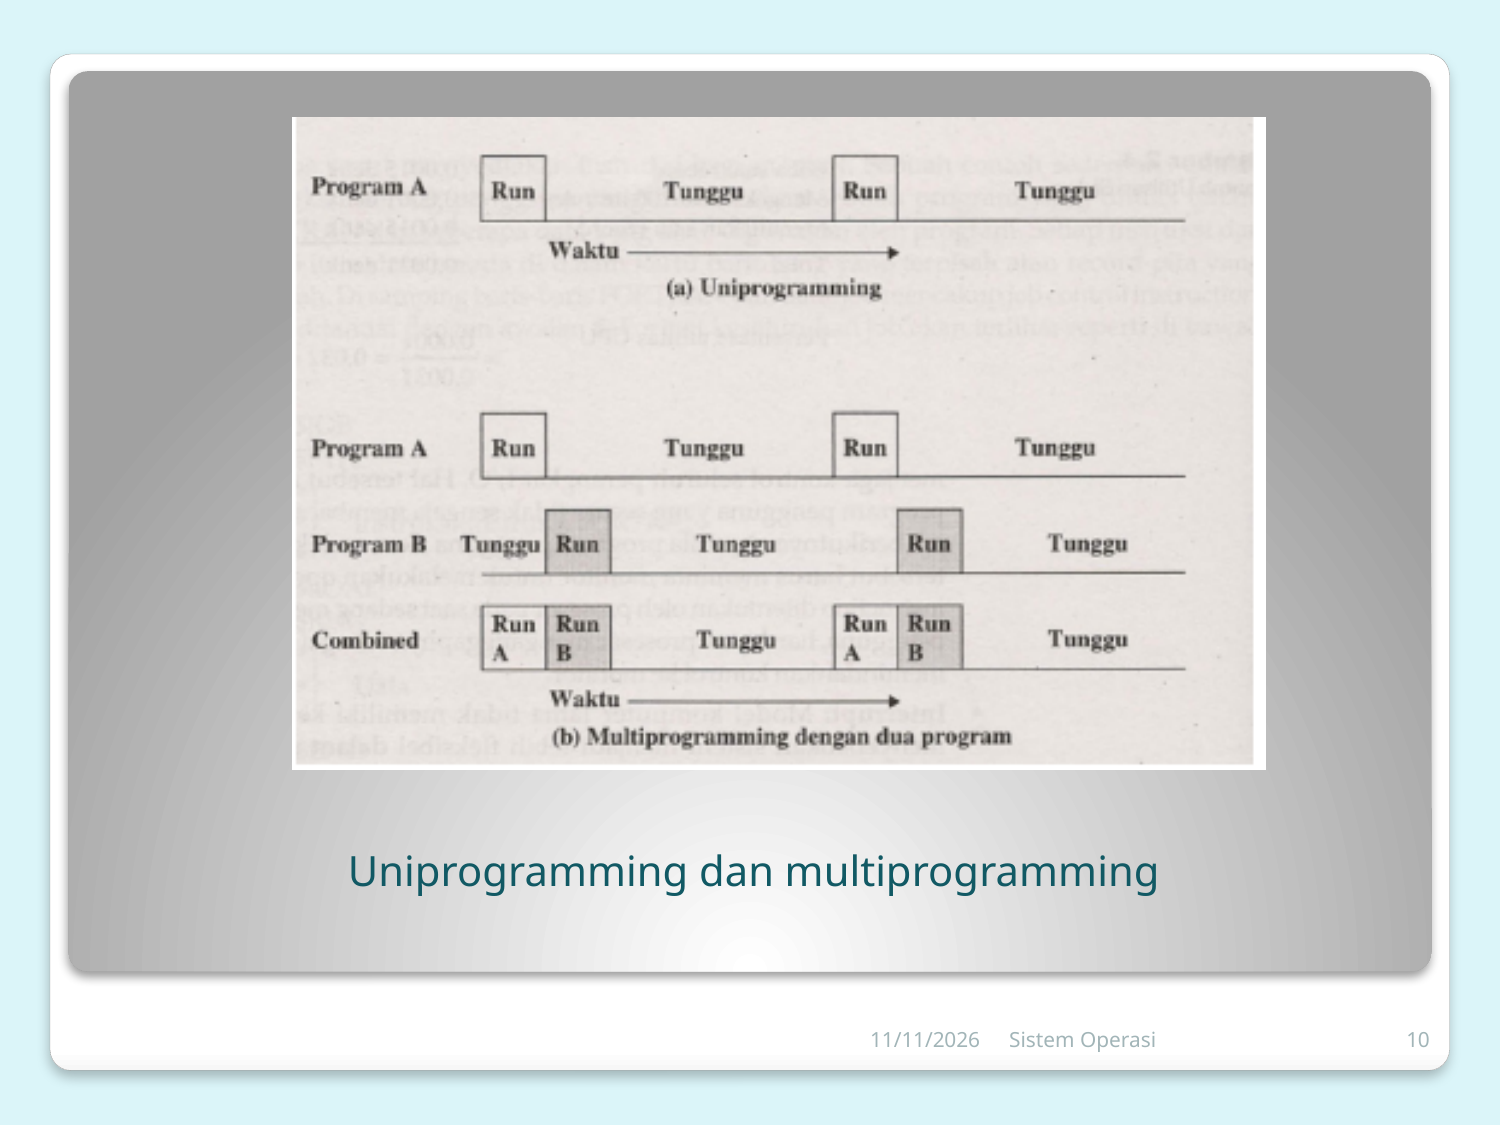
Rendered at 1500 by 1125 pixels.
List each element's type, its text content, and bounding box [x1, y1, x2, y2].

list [292, 116, 1266, 770]
footer Sistem Operasi [994, 1002, 1370, 1063]
title Uniprogramming dan multiprogramming [82, 817, 1425, 903]
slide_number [619, 1002, 994, 1063]
slide_number 10 [1370, 1002, 1445, 1063]
